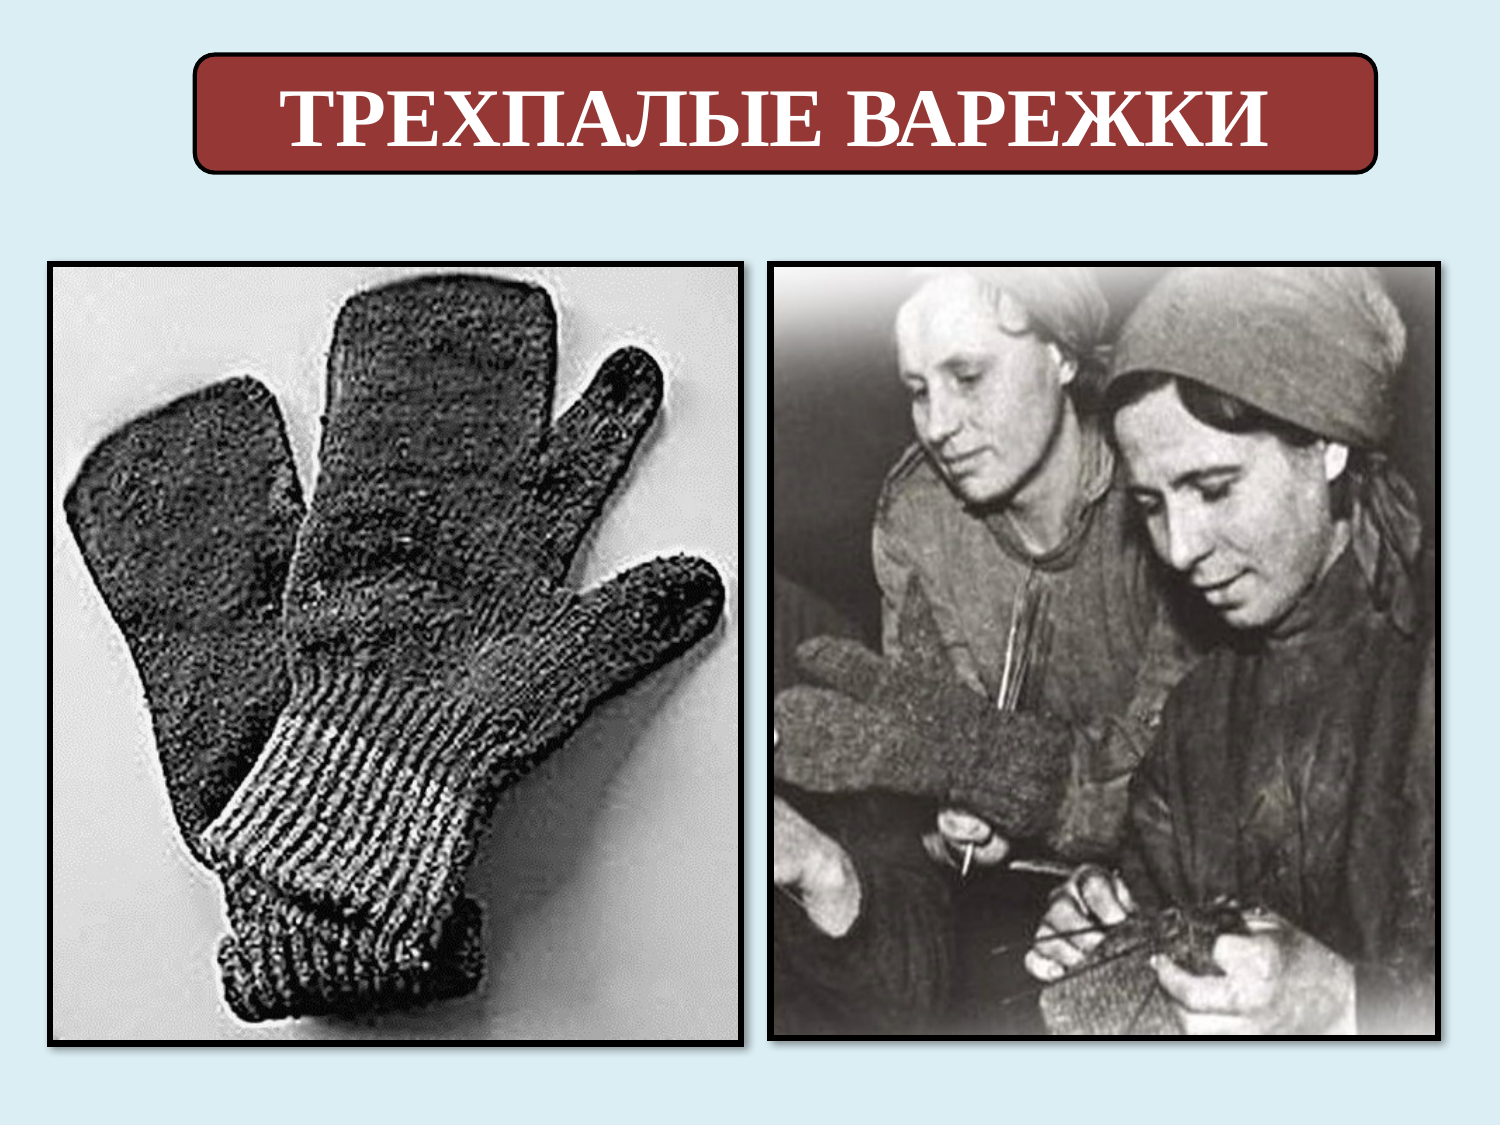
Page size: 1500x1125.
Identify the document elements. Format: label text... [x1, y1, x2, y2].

text_box ТРЕХПАЛЫЕ ВАРЕЖКИ [192, 52, 1379, 175]
picture [773, 266, 1436, 1036]
picture [52, 266, 739, 1041]
